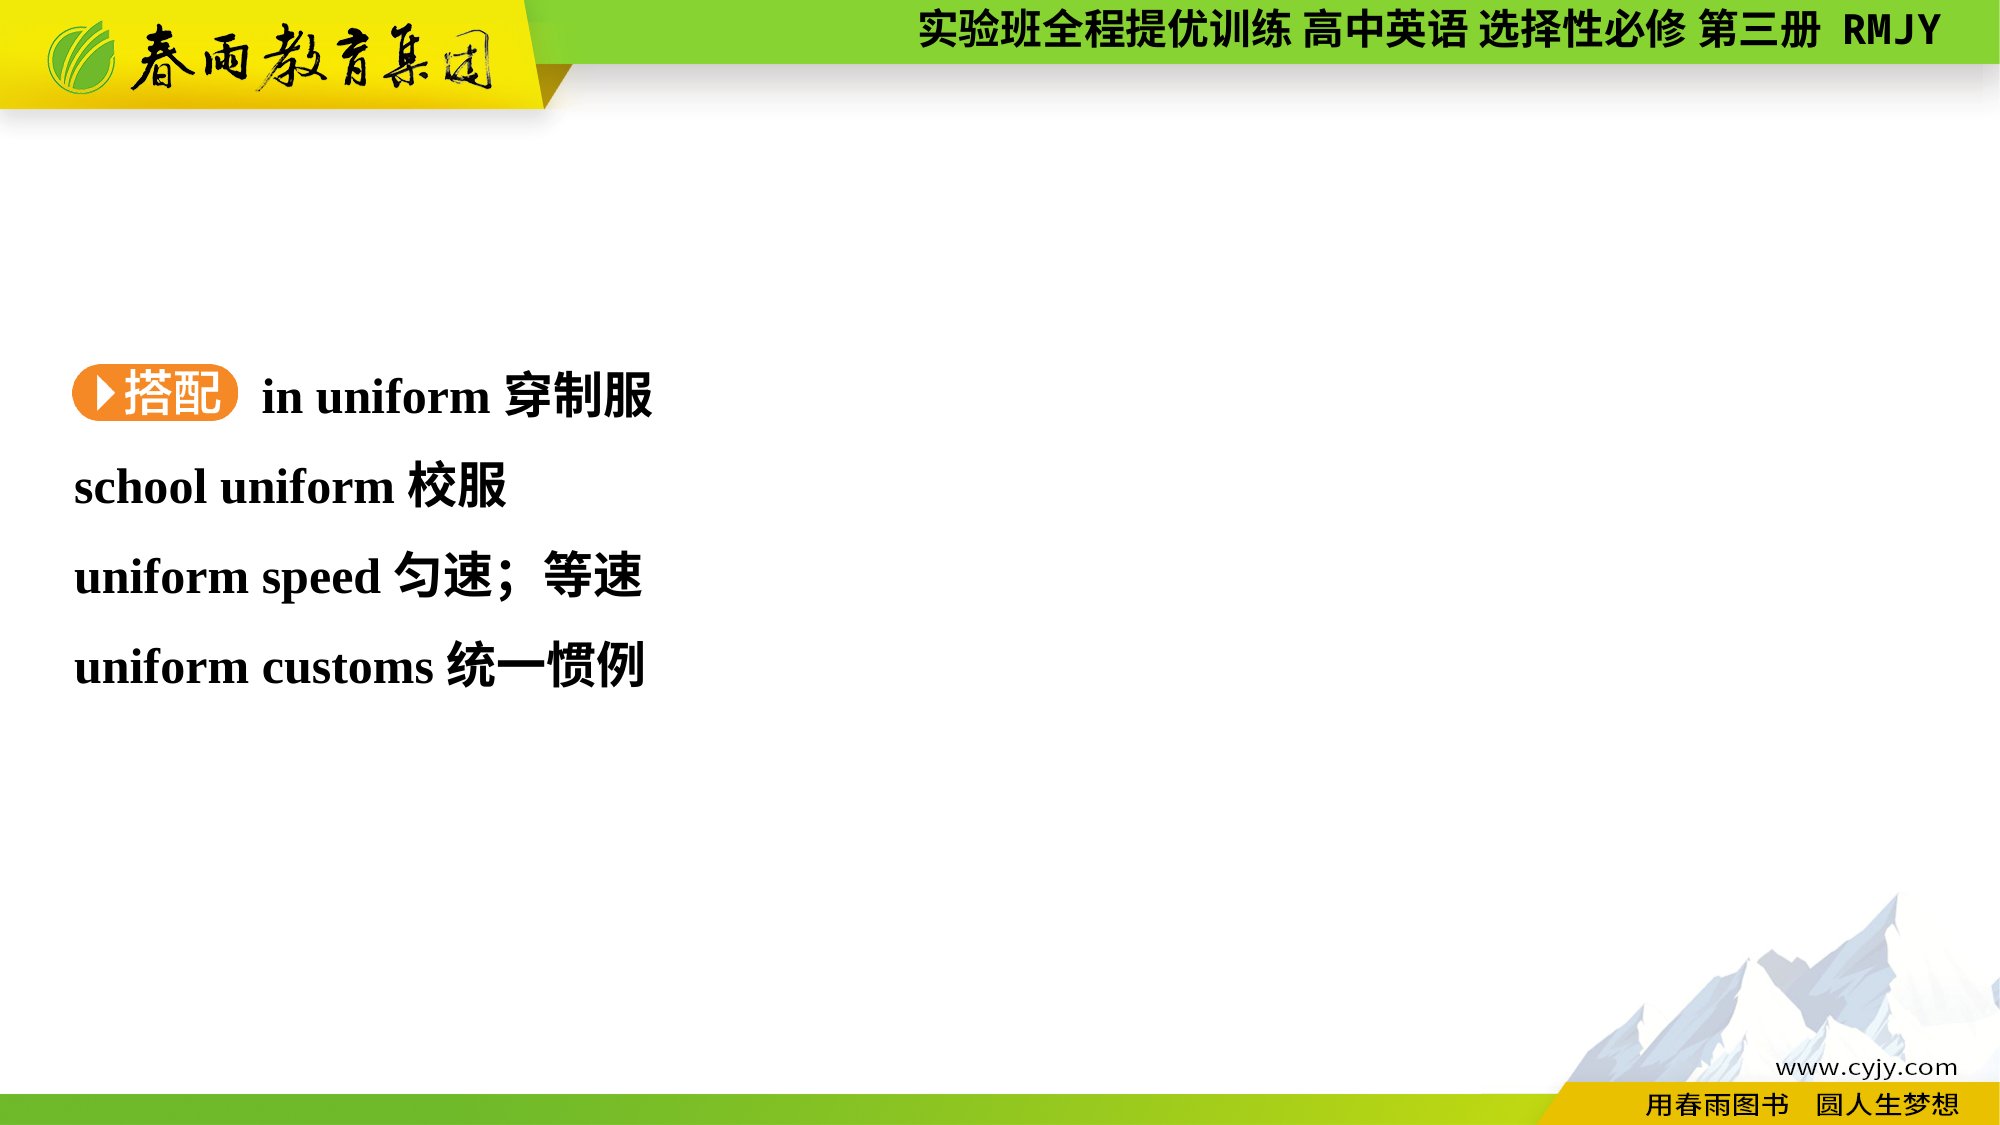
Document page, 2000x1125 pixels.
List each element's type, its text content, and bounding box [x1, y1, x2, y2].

picture [0, 0, 2000, 1125]
list in uniform穿制服 school uniform校服 uniform speed匀速；等速 uniform customs统一惯例 [59, 326, 1944, 705]
